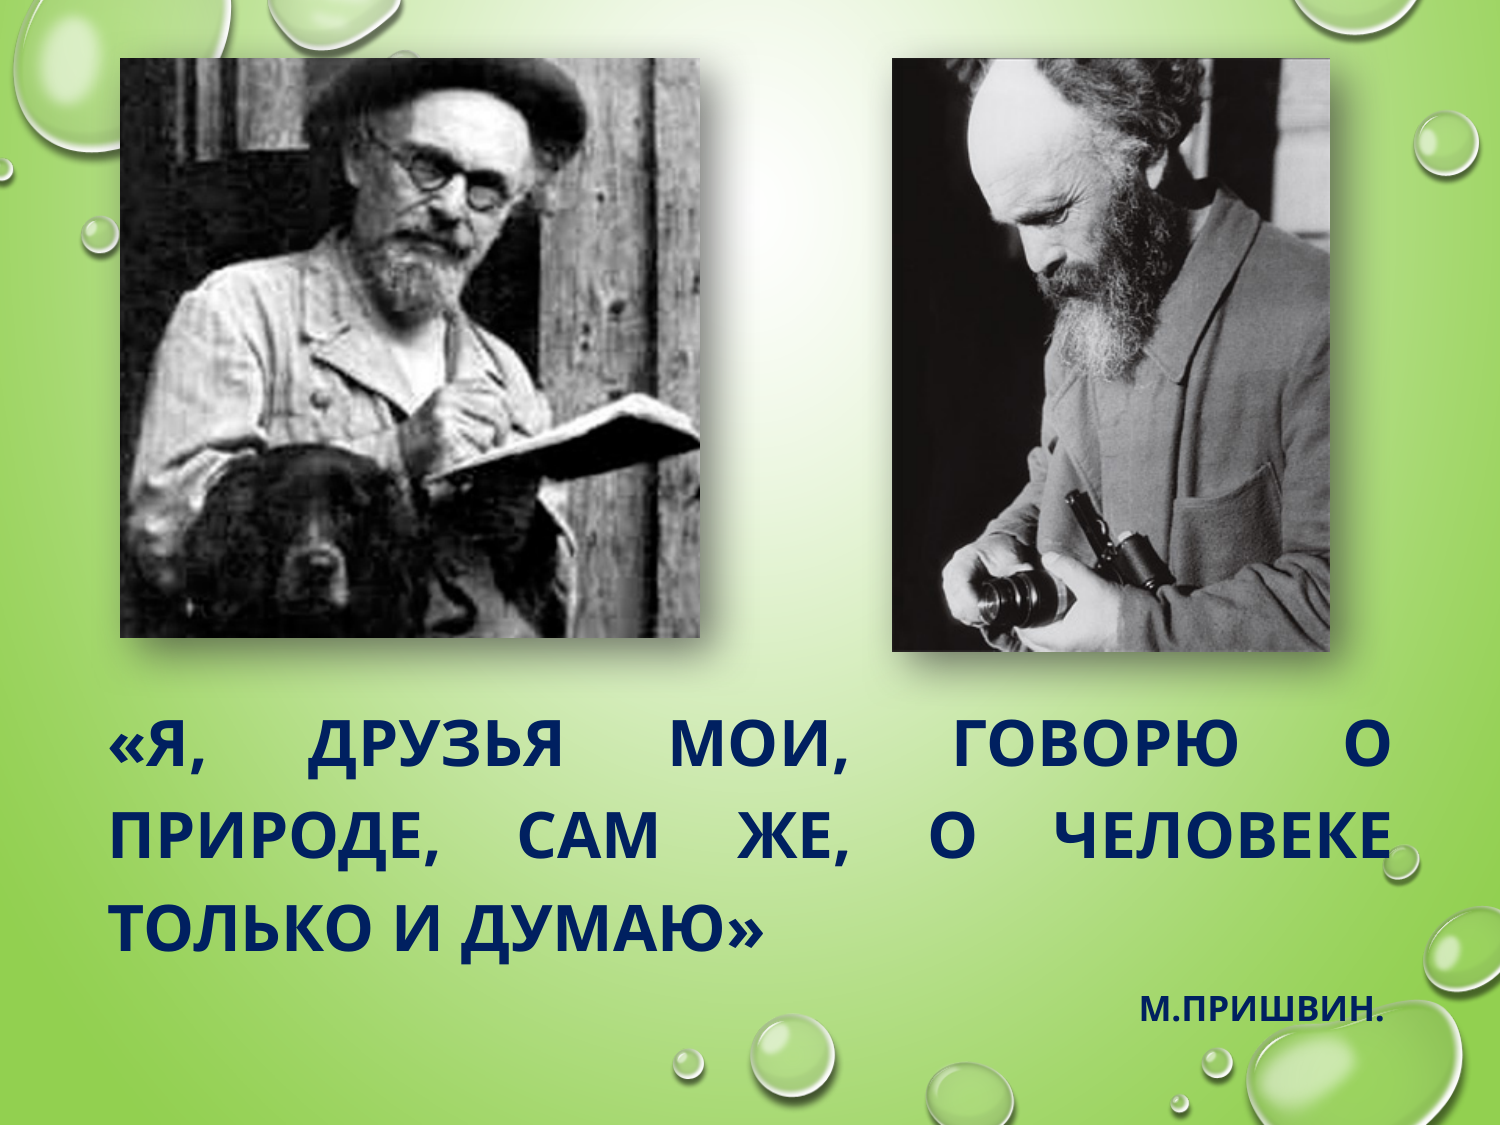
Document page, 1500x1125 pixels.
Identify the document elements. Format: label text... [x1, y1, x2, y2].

text_box «Я, друзья мои, говорю о природе, сам же, о человеке только и думаю» М.Пришвин. [58, 679, 1409, 1040]
picture [0, 0, 1500, 1125]
